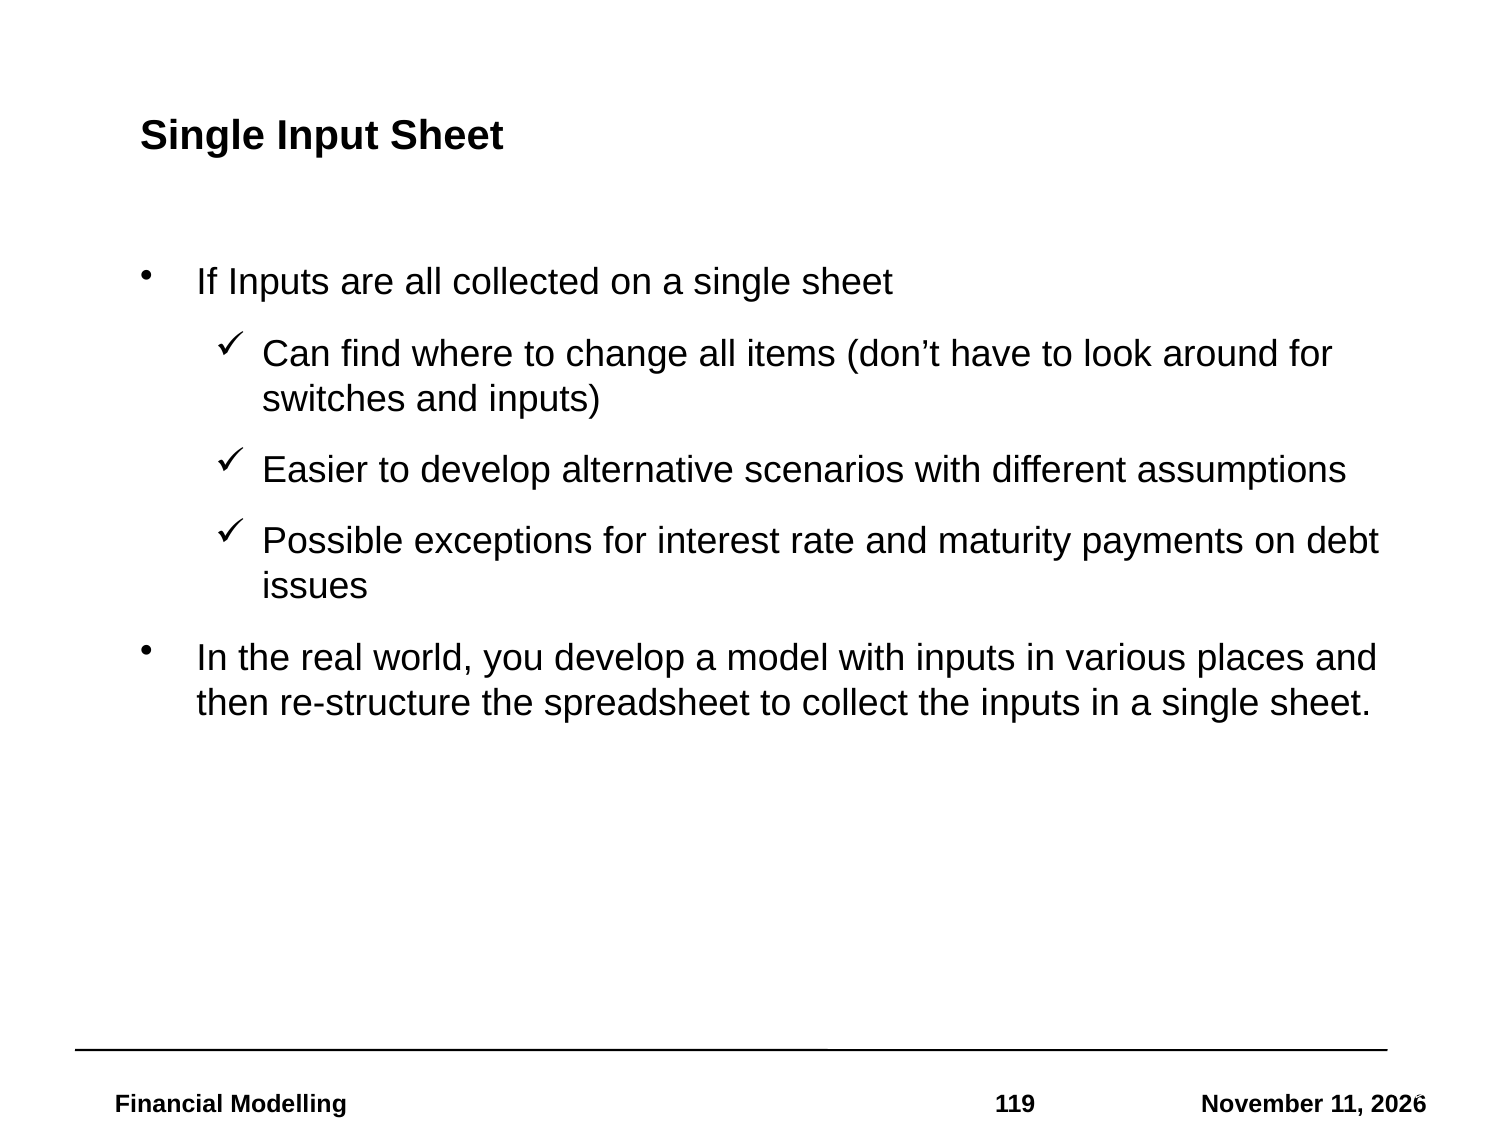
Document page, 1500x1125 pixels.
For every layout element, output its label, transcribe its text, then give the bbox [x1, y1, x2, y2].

title Single Input Sheet [124, 99, 1413, 226]
list If Inputs are all collected on a single sheet Can find where to change all items (don’t have to look around for switches and inputs) Easier to develop alternative scenarios with different assumptions Possible exceptions for interest rate and maturity payments on debt issues In the real world, you develop a model with inputs in various places and then re-structure the spreadsheet to collect the inputs in a single sheet. [124, 249, 1413, 1001]
